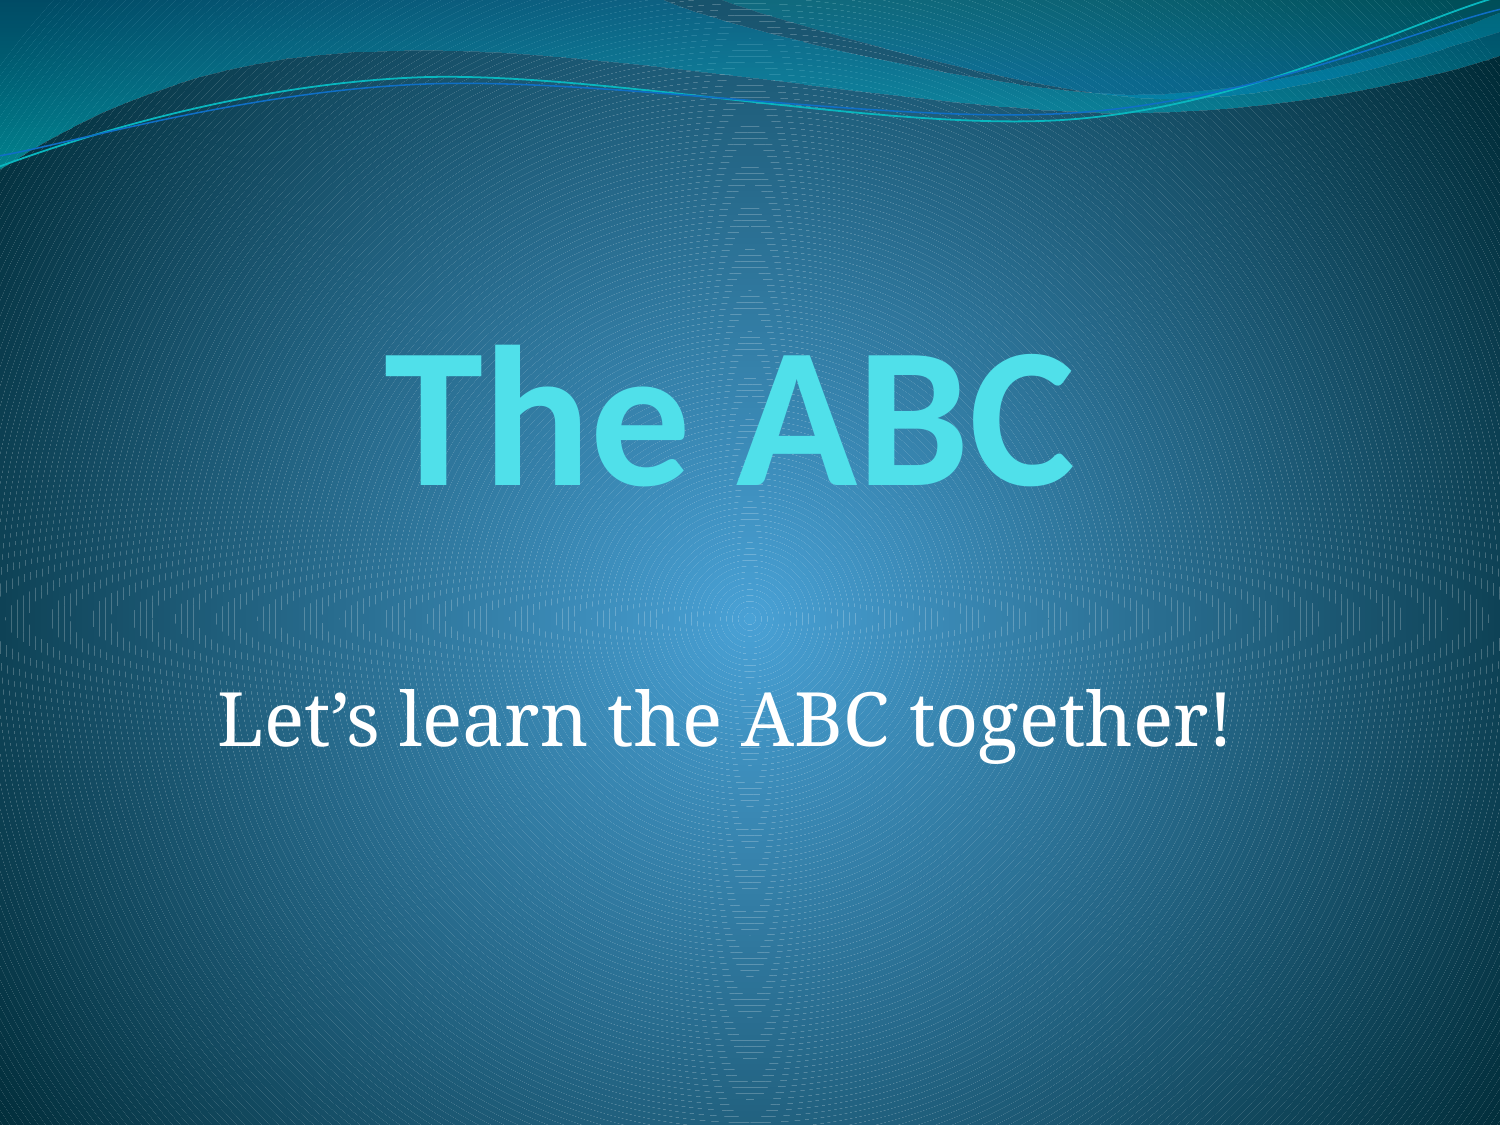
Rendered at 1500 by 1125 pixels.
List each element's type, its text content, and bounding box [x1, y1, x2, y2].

title The ABC [87, 224, 1376, 525]
subtitle Let’s learn the ABC together! [87, 529, 1376, 818]
